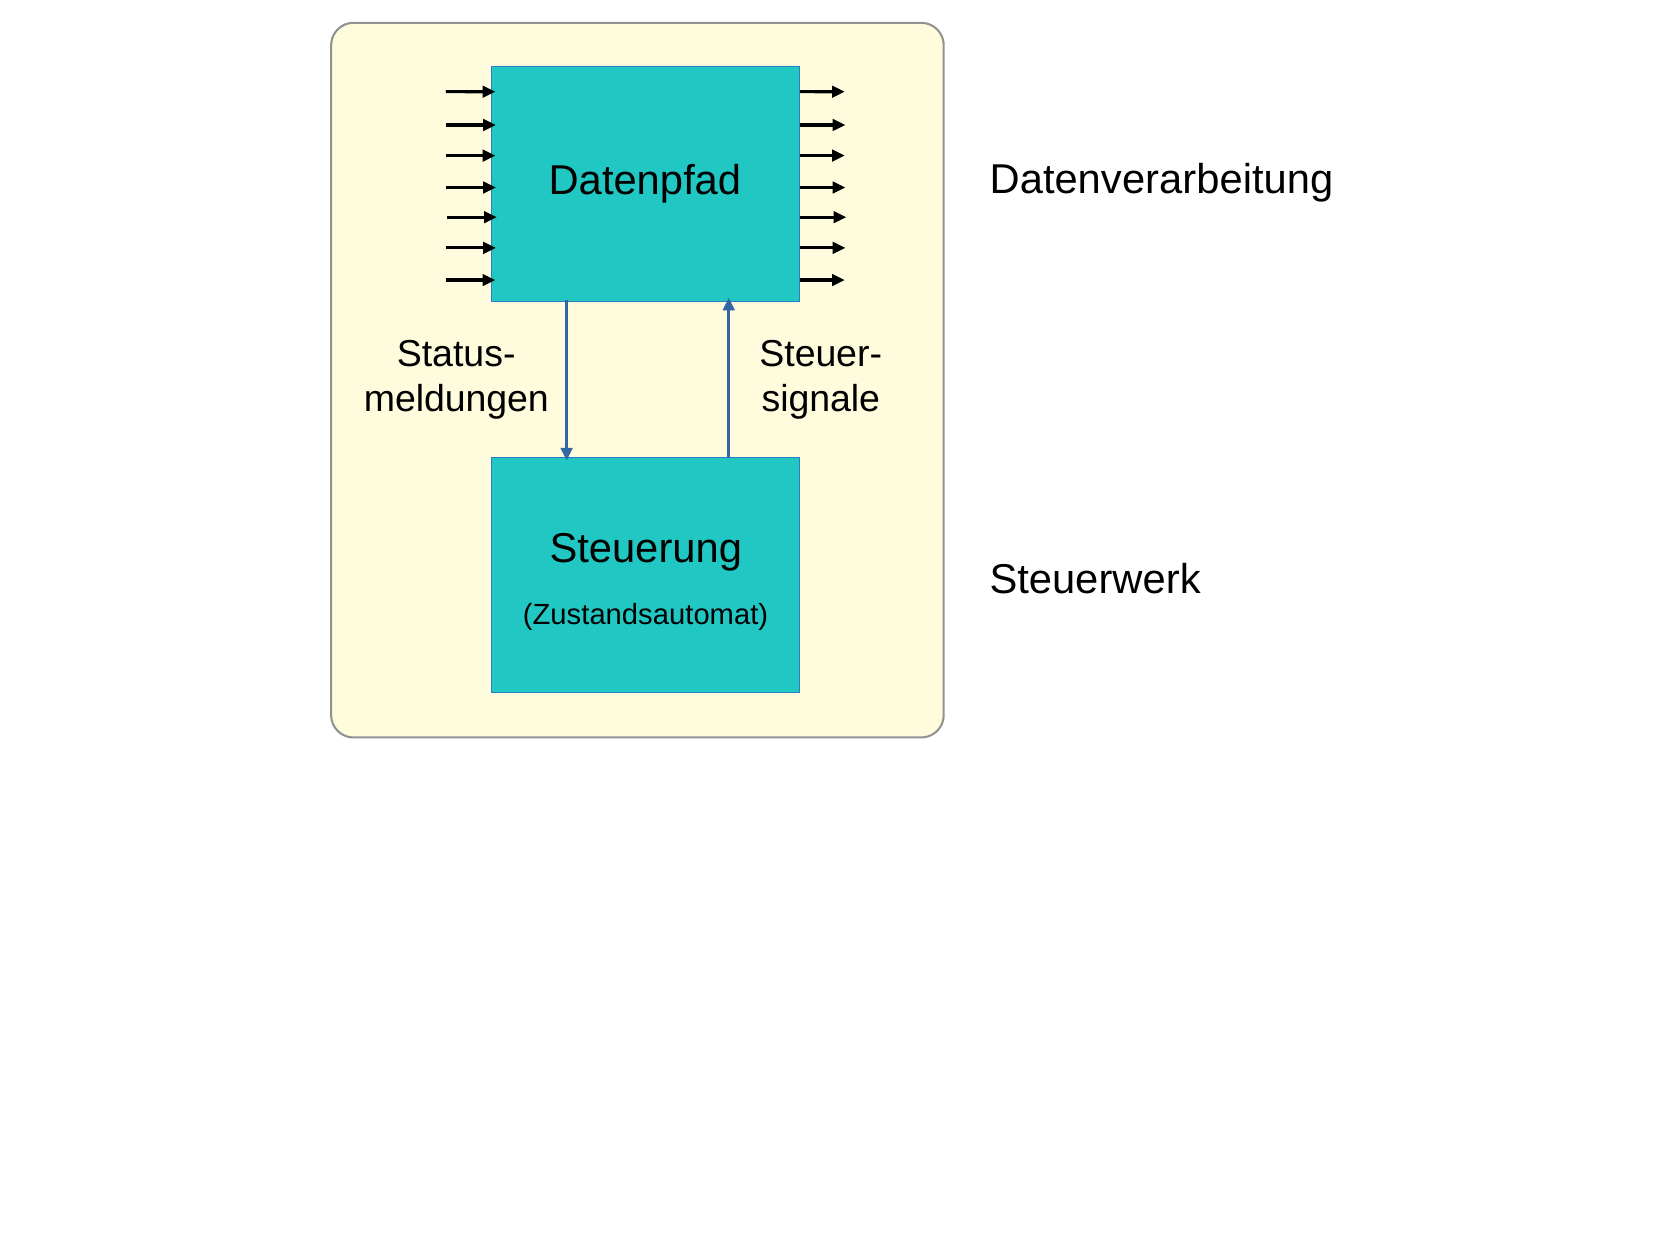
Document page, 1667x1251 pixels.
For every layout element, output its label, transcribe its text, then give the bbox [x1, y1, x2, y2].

text_box [331, 22, 944, 738]
text_box [722, 297, 736, 459]
text_box [560, 299, 573, 461]
text_box [491, 66, 800, 302]
text_box Datenverarbeitung [983, 145, 1355, 209]
text_box [491, 457, 800, 514]
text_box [445, 91, 497, 281]
text_box Steuerung (Zustandsautomat) [491, 514, 800, 637]
text_box Steuer-signale [737, 322, 905, 426]
text_box [491, 637, 800, 693]
text_box Steuerwerk [983, 545, 1355, 609]
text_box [795, 91, 847, 281]
text_box Status-meldungen [356, 322, 557, 426]
text_box Datenpfad [505, 146, 787, 260]
